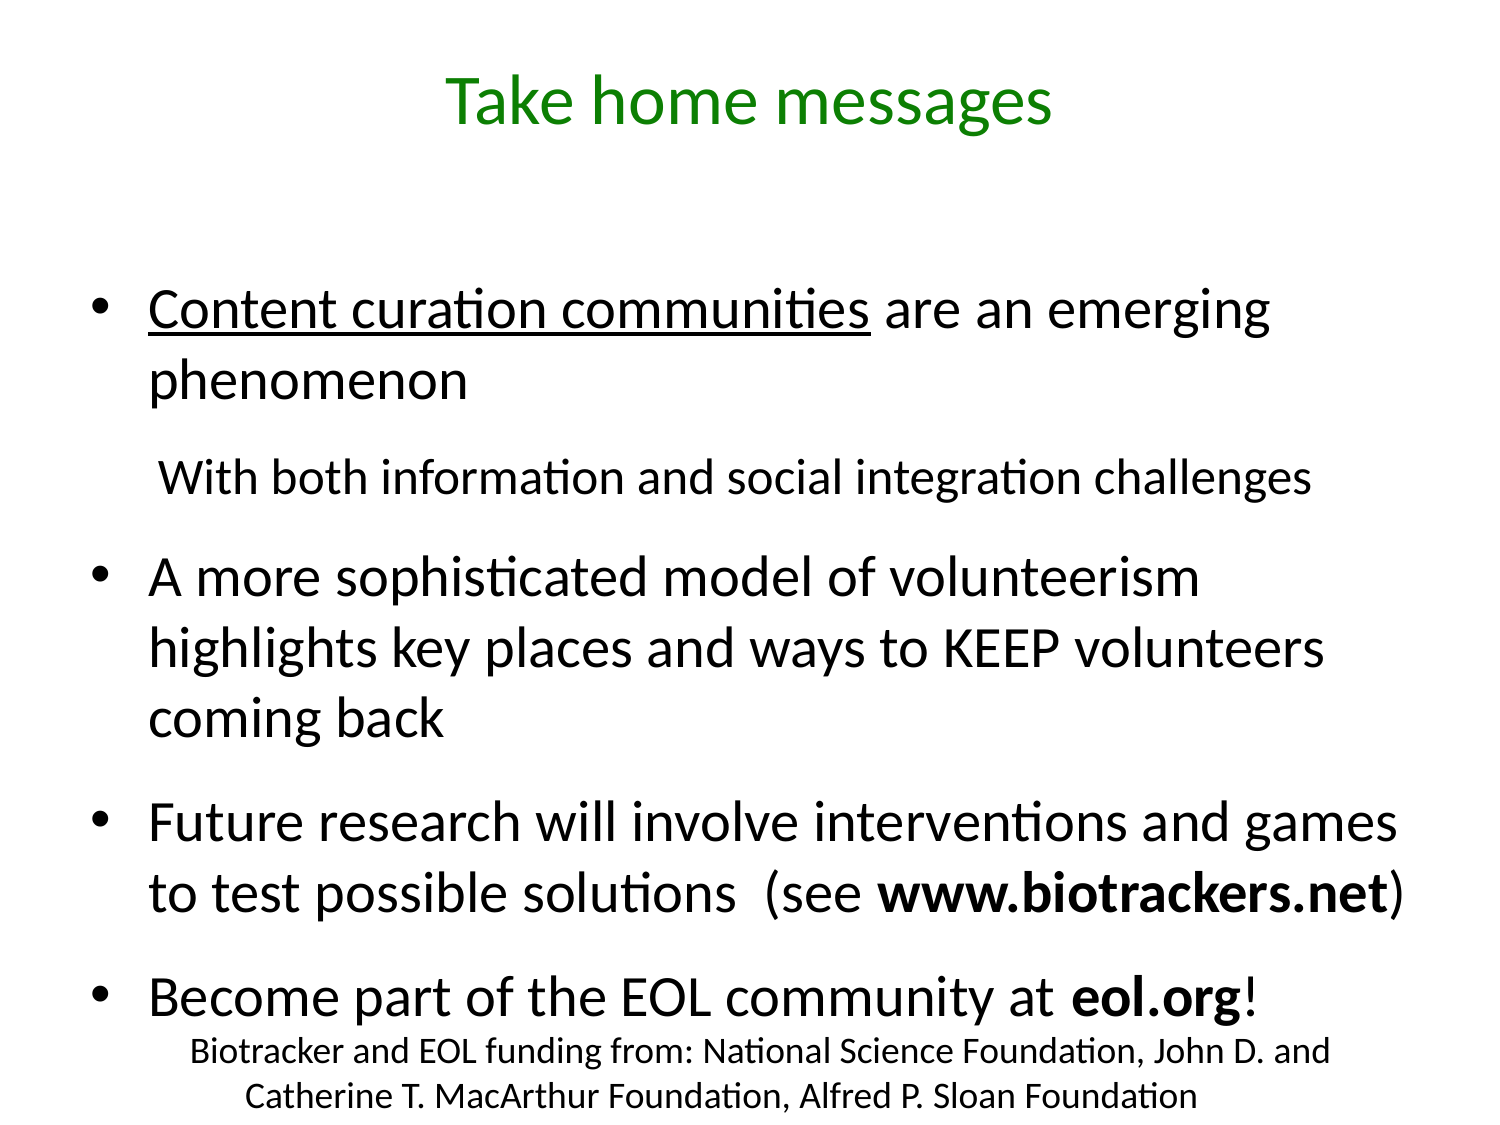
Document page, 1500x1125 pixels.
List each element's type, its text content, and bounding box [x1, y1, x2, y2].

list Content curation communities are an emerging phenomenon With both information and social integration challenges A more sophisticated model of volunteerism highlights key places and ways to KEEP volunteers coming back Future research will involve interventions and games to test possible solutions (see www.biotrackers.net) Become part of the EOL community at eol.org! [75, 262, 1425, 1050]
title Take home messages [75, 45, 1425, 233]
text_box Biotracker and EOL funding from: National Science Foundation, John D. and Catherine T. MacArthur Foundation, Alfred P. Sloan Foundation [174, 1018, 1425, 1124]
